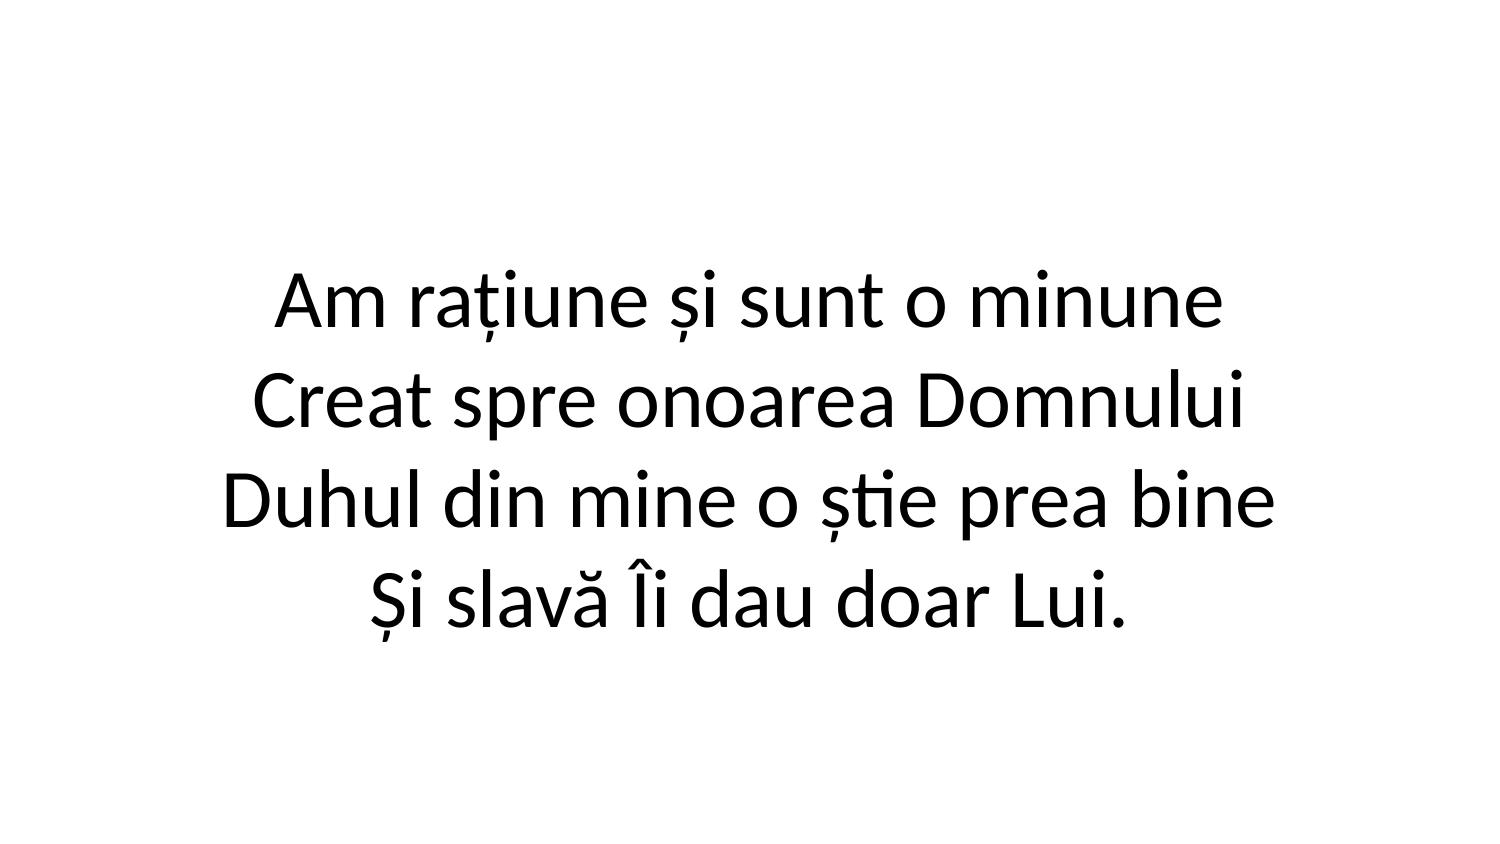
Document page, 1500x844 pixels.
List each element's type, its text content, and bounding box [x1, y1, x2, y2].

text_box Am rațiune și sunt o minune Creat spre onoarea Domnului Duhul din mine o știe prea bine Și slavă Îi dau doar Lui. [206, 192, 1293, 652]
